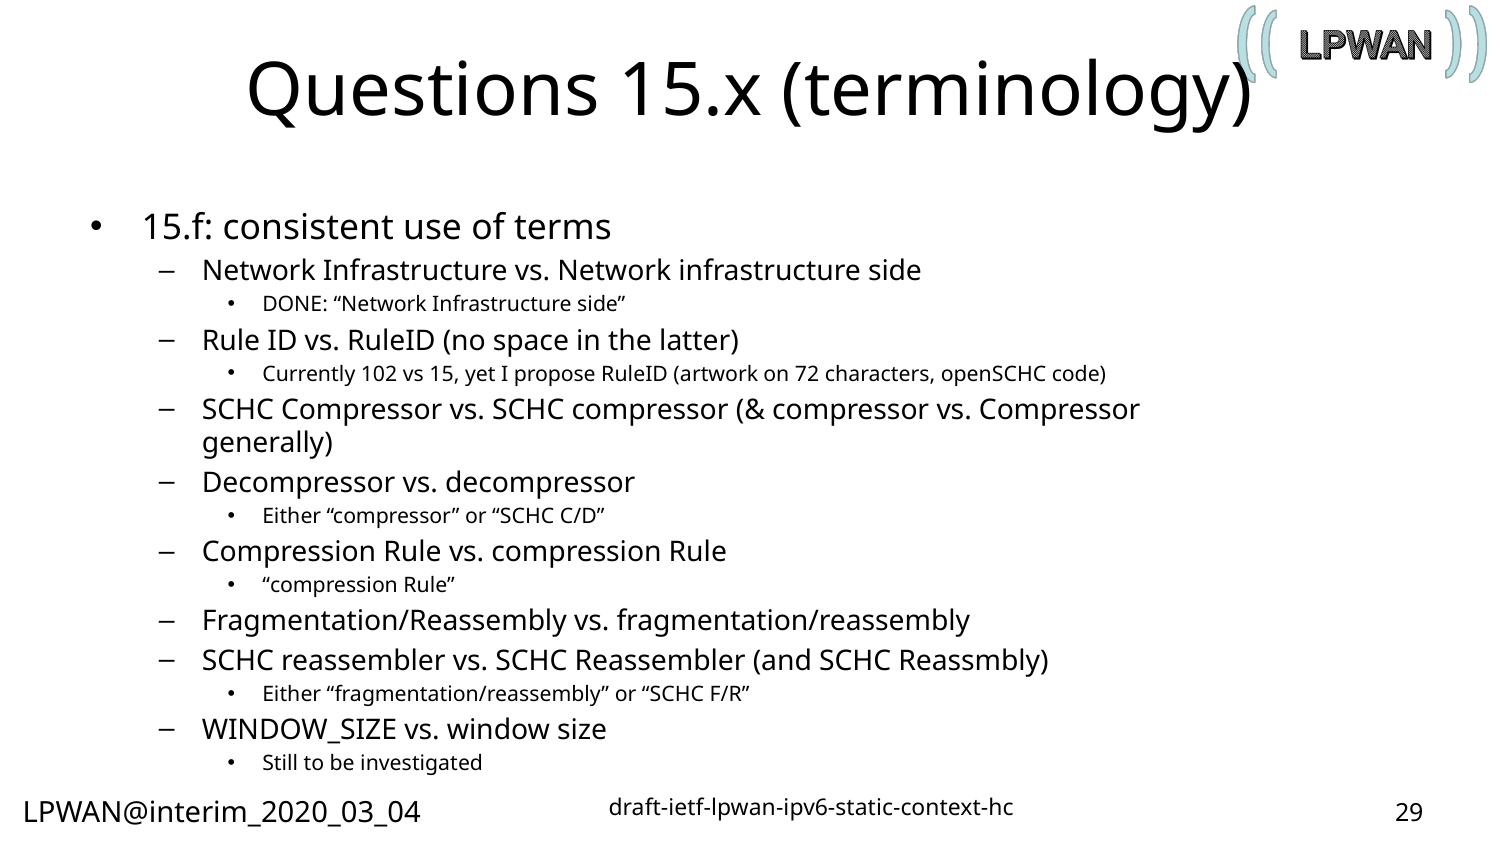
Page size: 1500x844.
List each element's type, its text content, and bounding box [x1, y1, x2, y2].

picture [1237, 5, 1487, 83]
title Questions 15.x (terminology) [75, 33, 1425, 139]
slide_number 29 [1358, 791, 1439, 837]
list 15.f: consistent use of terms Network Infrastructure vs. Network infrastructure side DONE: “Network Infrastructure side” Rule ID vs. RuleID (no space in the latter) Currently 102 vs 15, yet I propose RuleID (artwork on 72 characters, openSCHC code) SCHC Compressor vs. SCHC compressor (& compressor vs. Compressor generally) Decompressor vs. decompressor Either “compressor” or “SCHC C/D” Compression Rule vs. compression Rule “compression Rule” Fragmentation/Reassembly vs. fragmentation/reassembly SCHC reassembler vs. SCHC Reassembler (and SCHC Reassmbly) Either “fragmentation/reassembly” or “SCHC F/R” WINDOW_SIZE vs. window size Still to be investigated [75, 196, 1208, 784]
